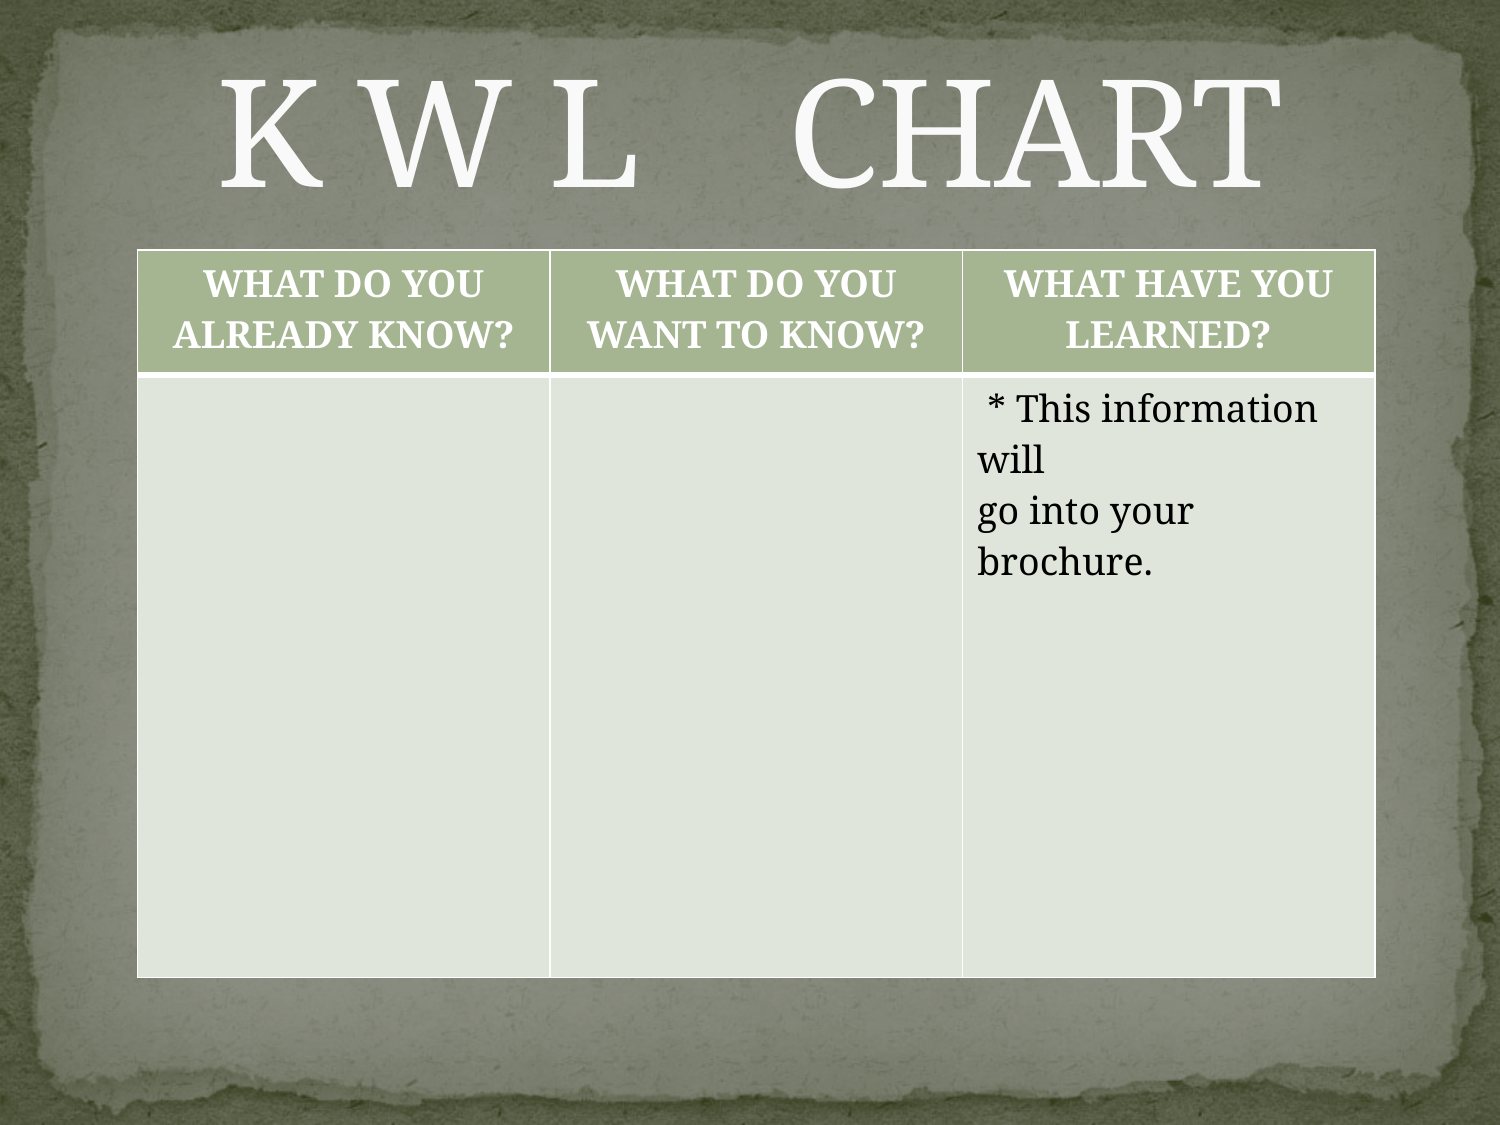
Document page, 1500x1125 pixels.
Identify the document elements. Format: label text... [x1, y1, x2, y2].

table_header WHAT DO YOU WANT TO KNOW? [551, 251, 962, 372]
table_cell [138, 378, 549, 977]
text_box [62, 224, 538, 286]
table_header WHAT HAVE YOU LEARNED? [963, 251, 1374, 372]
table_header WHAT DO YOU ALREADY KNOW? [138, 251, 549, 372]
table_cell [551, 378, 962, 977]
table_cell * This information will go into your brochure. [963, 378, 1374, 977]
title K W L CHART [74, 24, 1425, 225]
